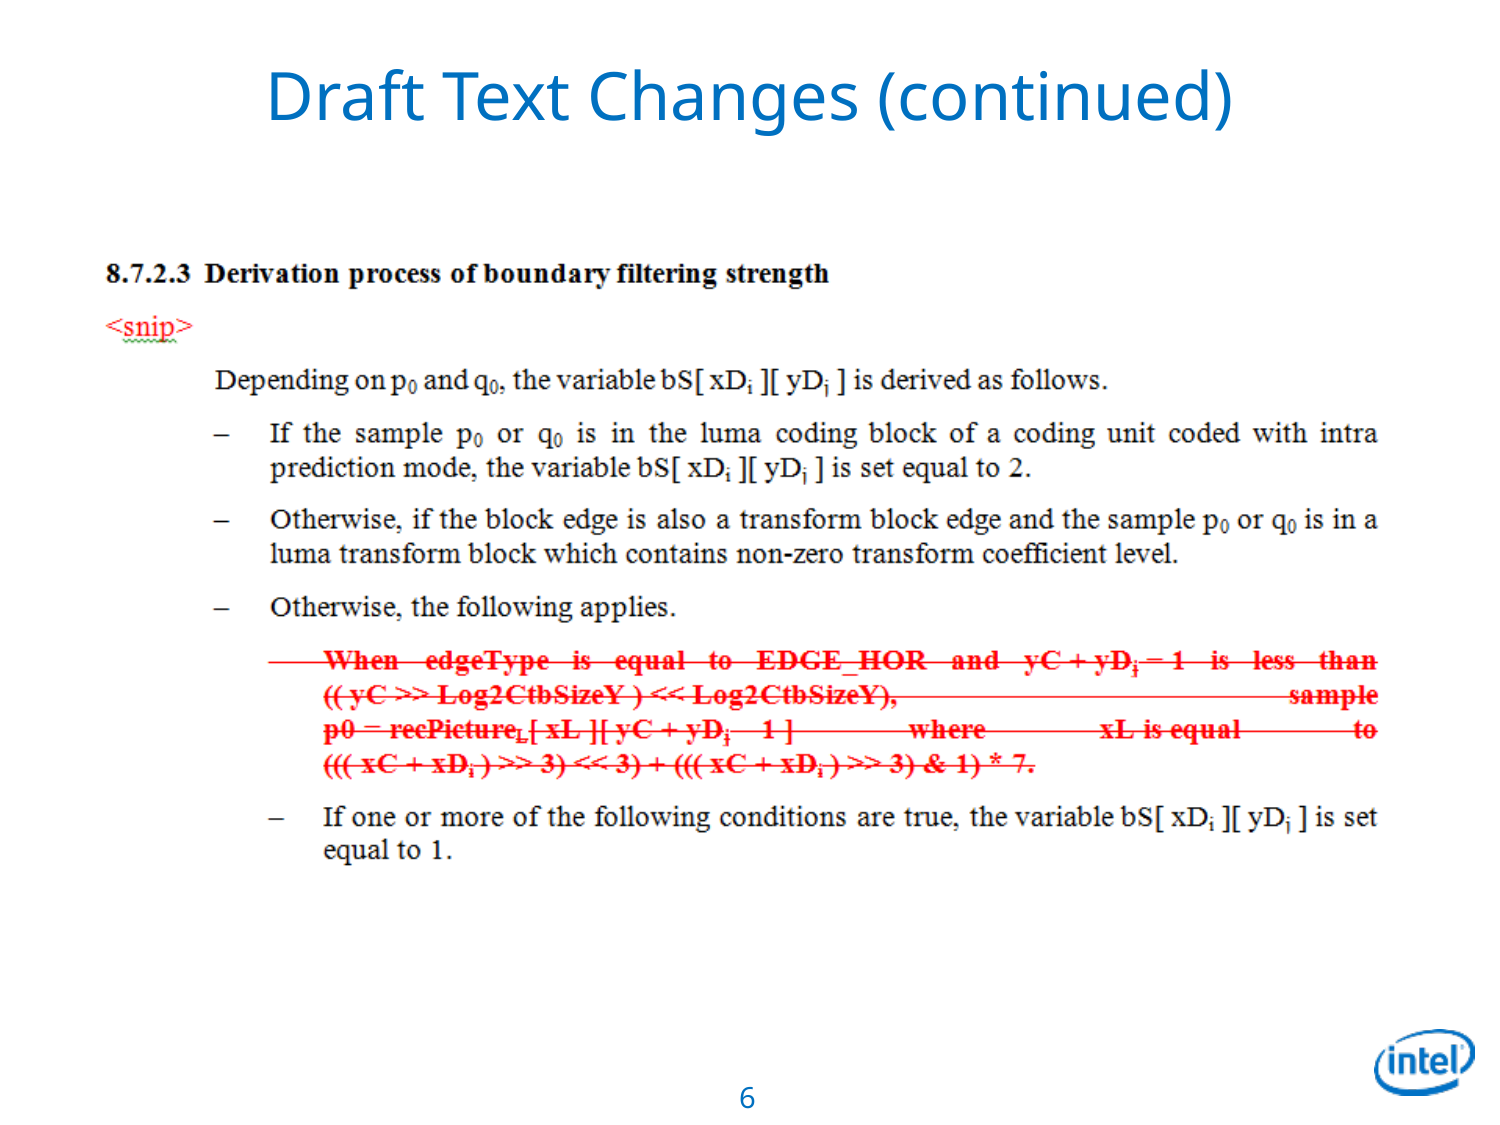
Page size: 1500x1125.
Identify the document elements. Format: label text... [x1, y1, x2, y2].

title Draft Text Changes (continued) [75, 0, 1425, 188]
picture [1374, 1029, 1475, 1096]
picture [42, 225, 1458, 900]
